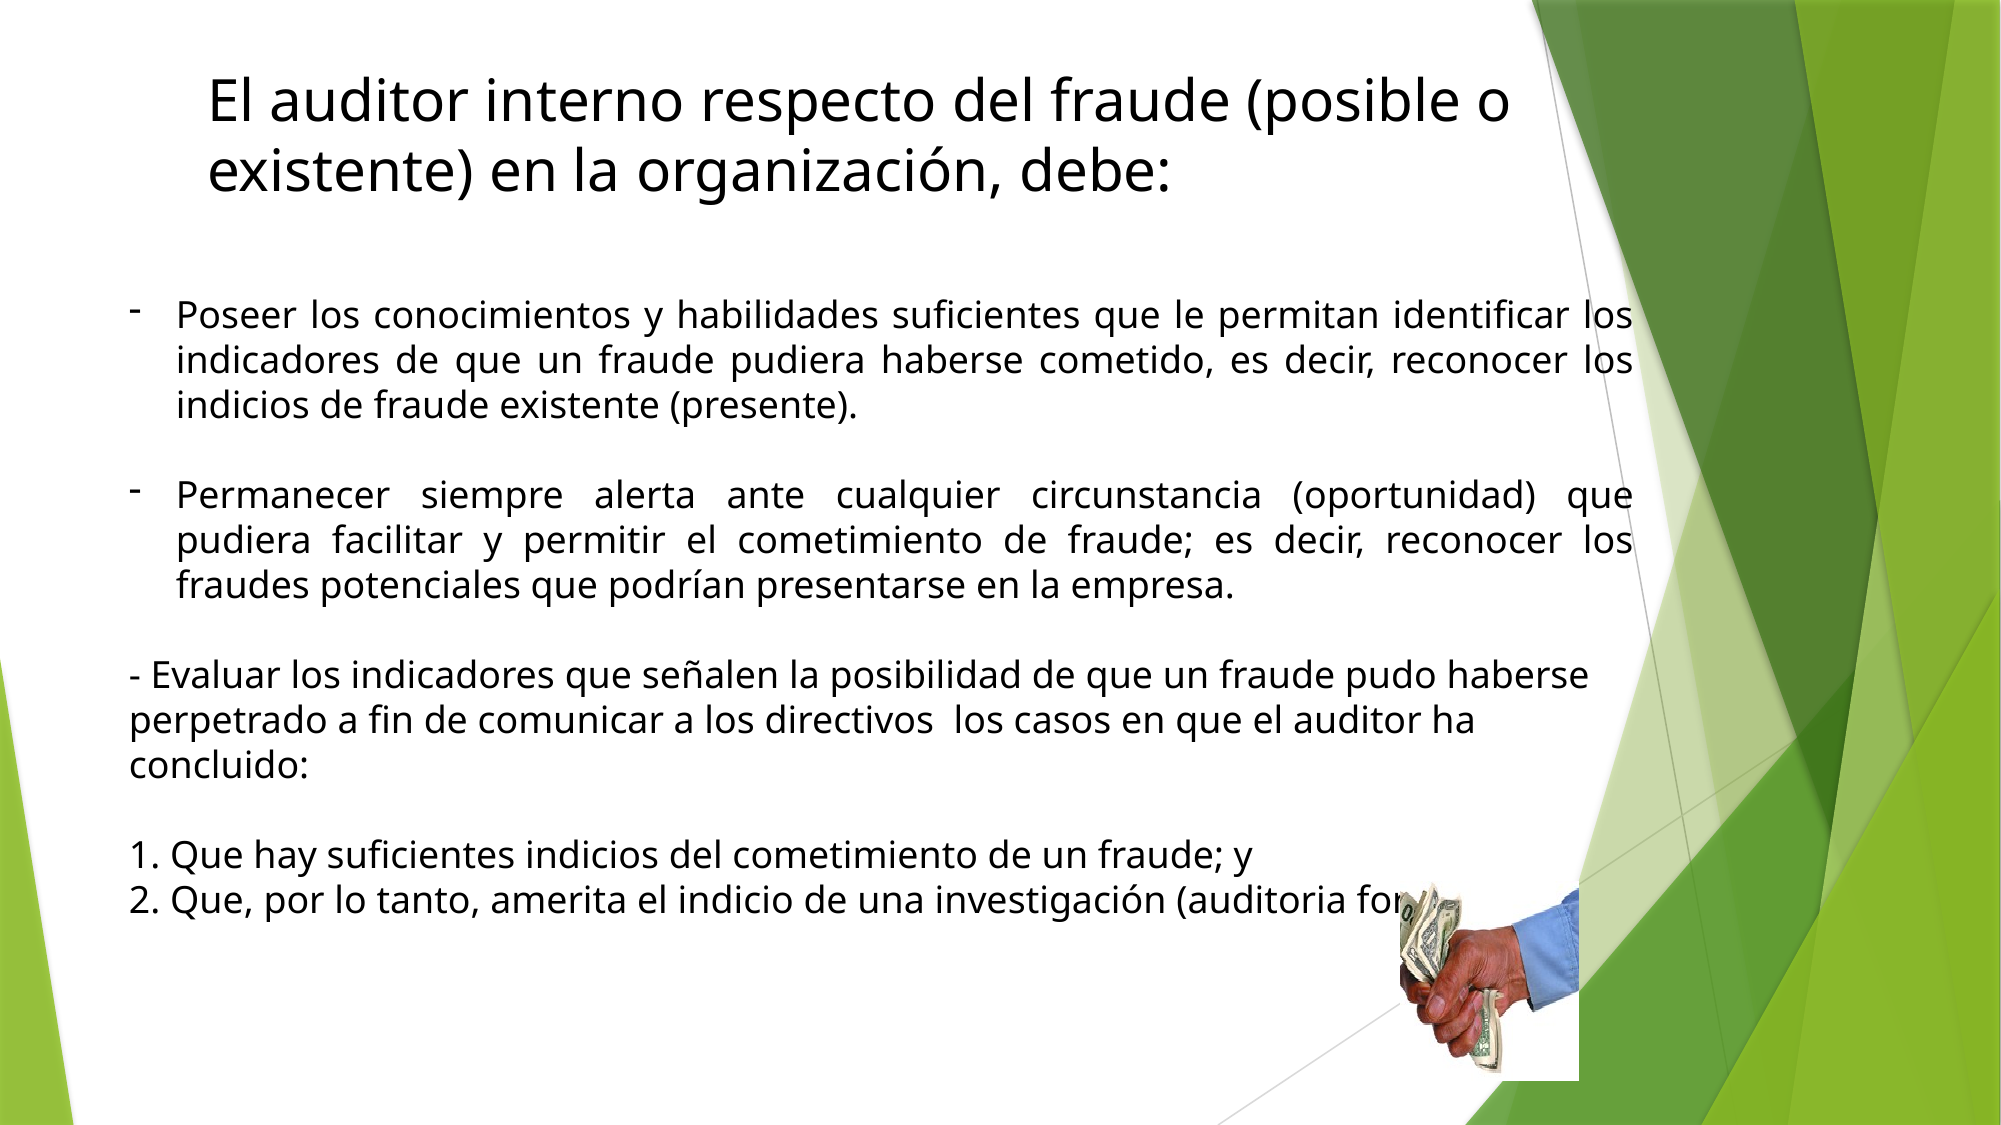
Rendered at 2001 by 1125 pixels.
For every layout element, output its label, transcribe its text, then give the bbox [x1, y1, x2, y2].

title El auditor interno respecto del fraude (posible o existente) en la organización, debe: [192, 55, 1677, 244]
picture [1399, 880, 1580, 1081]
text_box Poseer los conocimientos y habilidades suficientes que le permitan identificar los indicadores de que un fraude pudiera haberse cometido, es decir, reconocer los indicios de fraude existente (presente). Permanecer siempre alerta ante cualquier circunstancia (oportunidad) que pudiera facilitar y permitir el cometimiento de fraude; es decir, reconocer los fraudes potenciales que podrían presentarse en la empresa. - Evaluar los indicadores que señalen la posibilidad de que un fraude pudo haberse perpetrado a fin de comunicar a los directivos los casos en que el auditor ha concluido: 1. Que hay suficientes indicios del cometimiento de un fraude; y 2. Que, por lo tanto, amerita el indicio de una investigación (auditoria forense). [114, 283, 1650, 974]
